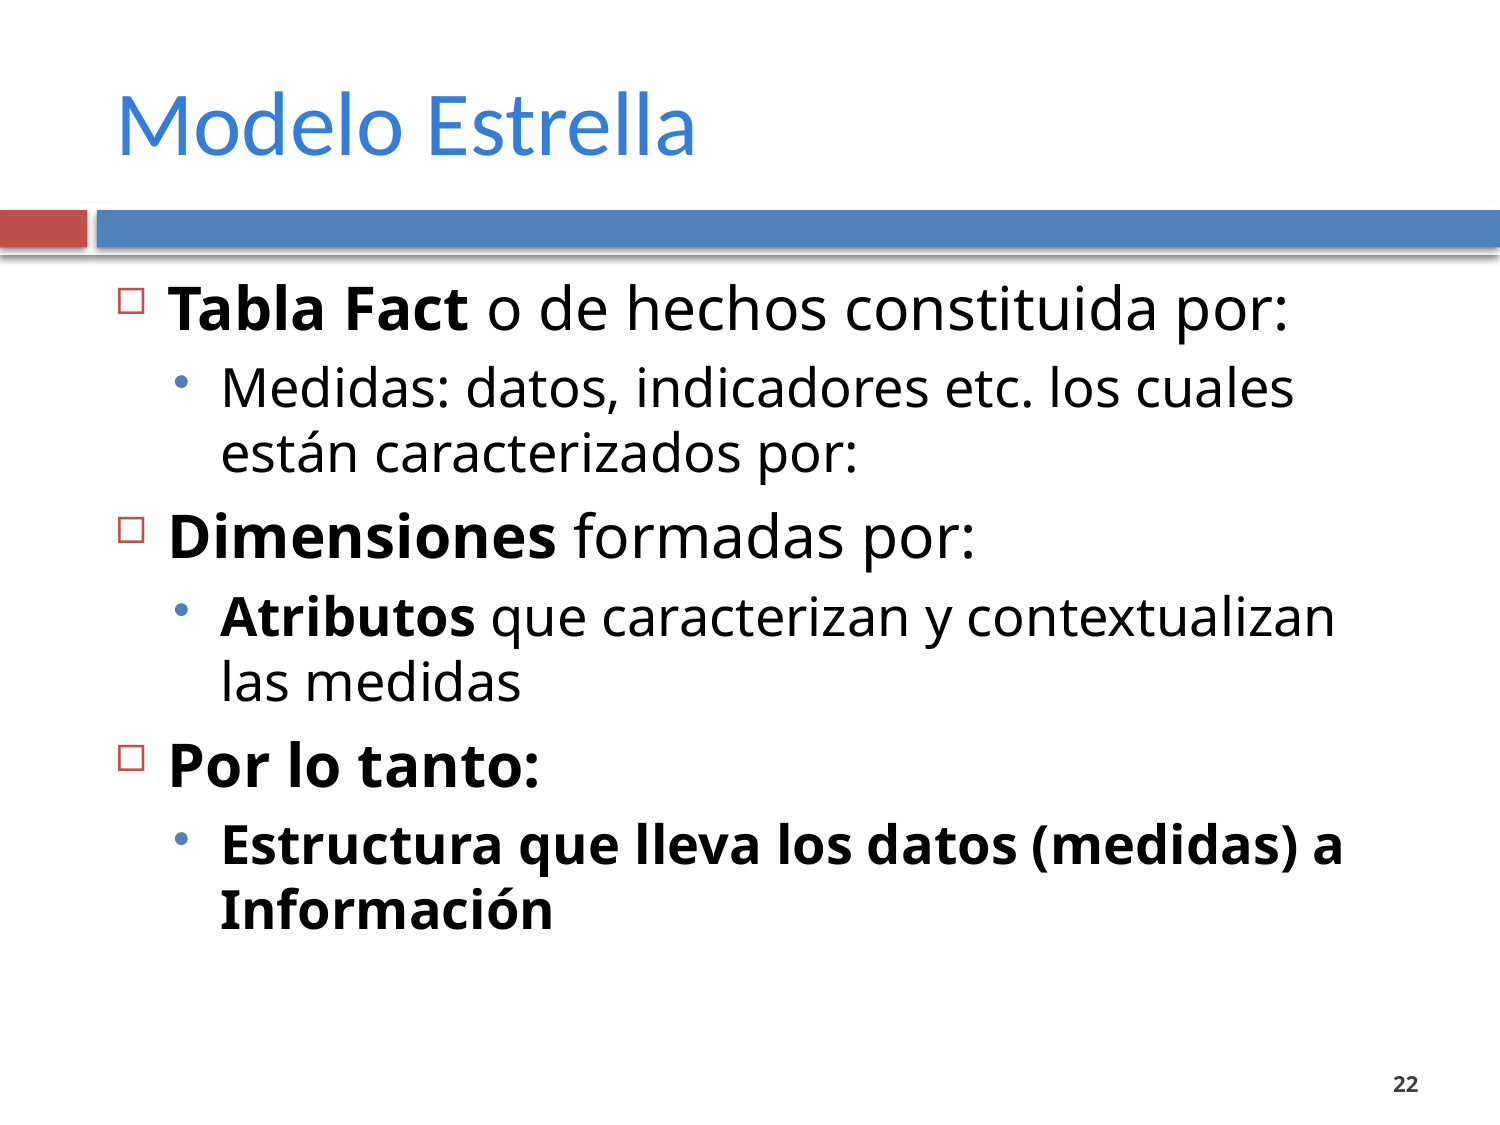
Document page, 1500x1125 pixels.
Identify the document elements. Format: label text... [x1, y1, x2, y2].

slide_number 22 [1345, 1062, 1467, 1108]
list Tabla Fact o de hechos constituida por: Medidas: datos, indicadores etc. los cuales están caracterizados por: Dimensiones formadas por: Atributos que caracterizan y contextualizan las medidas Por lo tanto: Estructura que lleva los datos (medidas) a Información [100, 262, 1438, 1000]
title Modelo Estrella [100, 37, 1438, 200]
